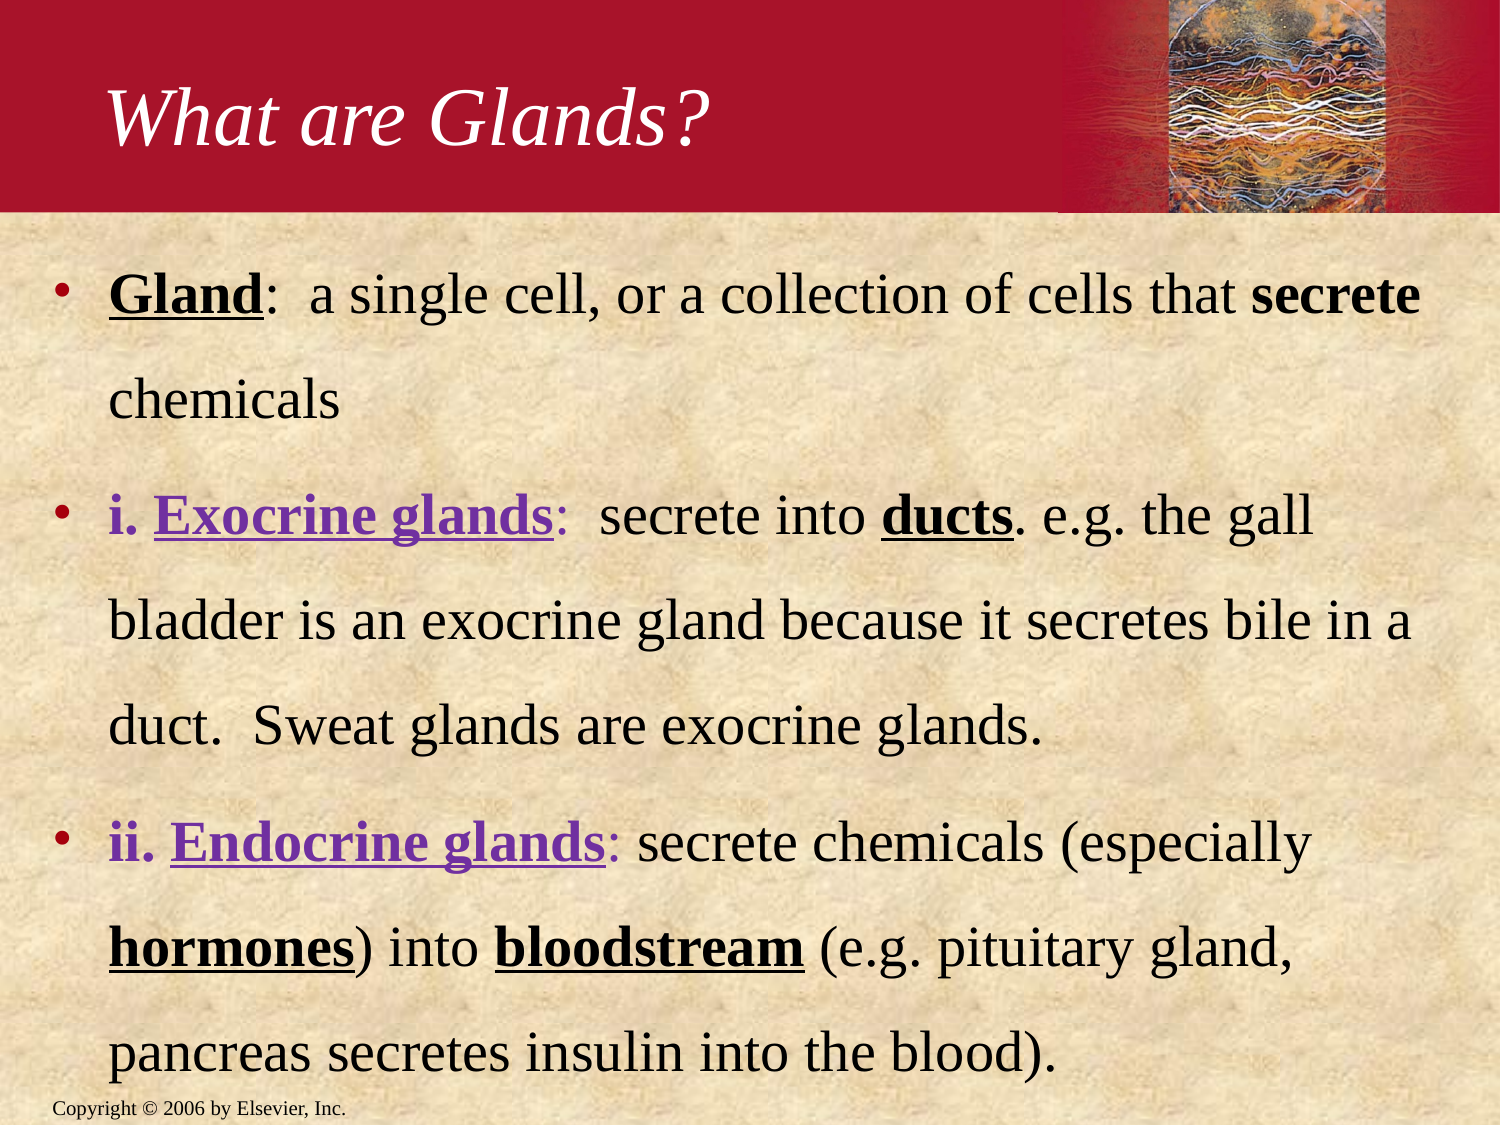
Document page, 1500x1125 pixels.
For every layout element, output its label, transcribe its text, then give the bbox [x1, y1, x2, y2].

title What are Glands? [87, 112, 1363, 212]
list Gland: a single cell, or a collection of cells that secrete chemicals i. Exocrine glands: secrete into ducts. e.g. the gall bladder is an exocrine gland because it secretes bile in a duct. Sweat glands are exocrine glands. ii. Endocrine glands: secrete chemicals (especially hormones) into bloodstream (e.g. pituitary gland, pancreas secretes insulin into the blood). [37, 212, 1438, 1001]
picture [0, 0, 1500, 1125]
